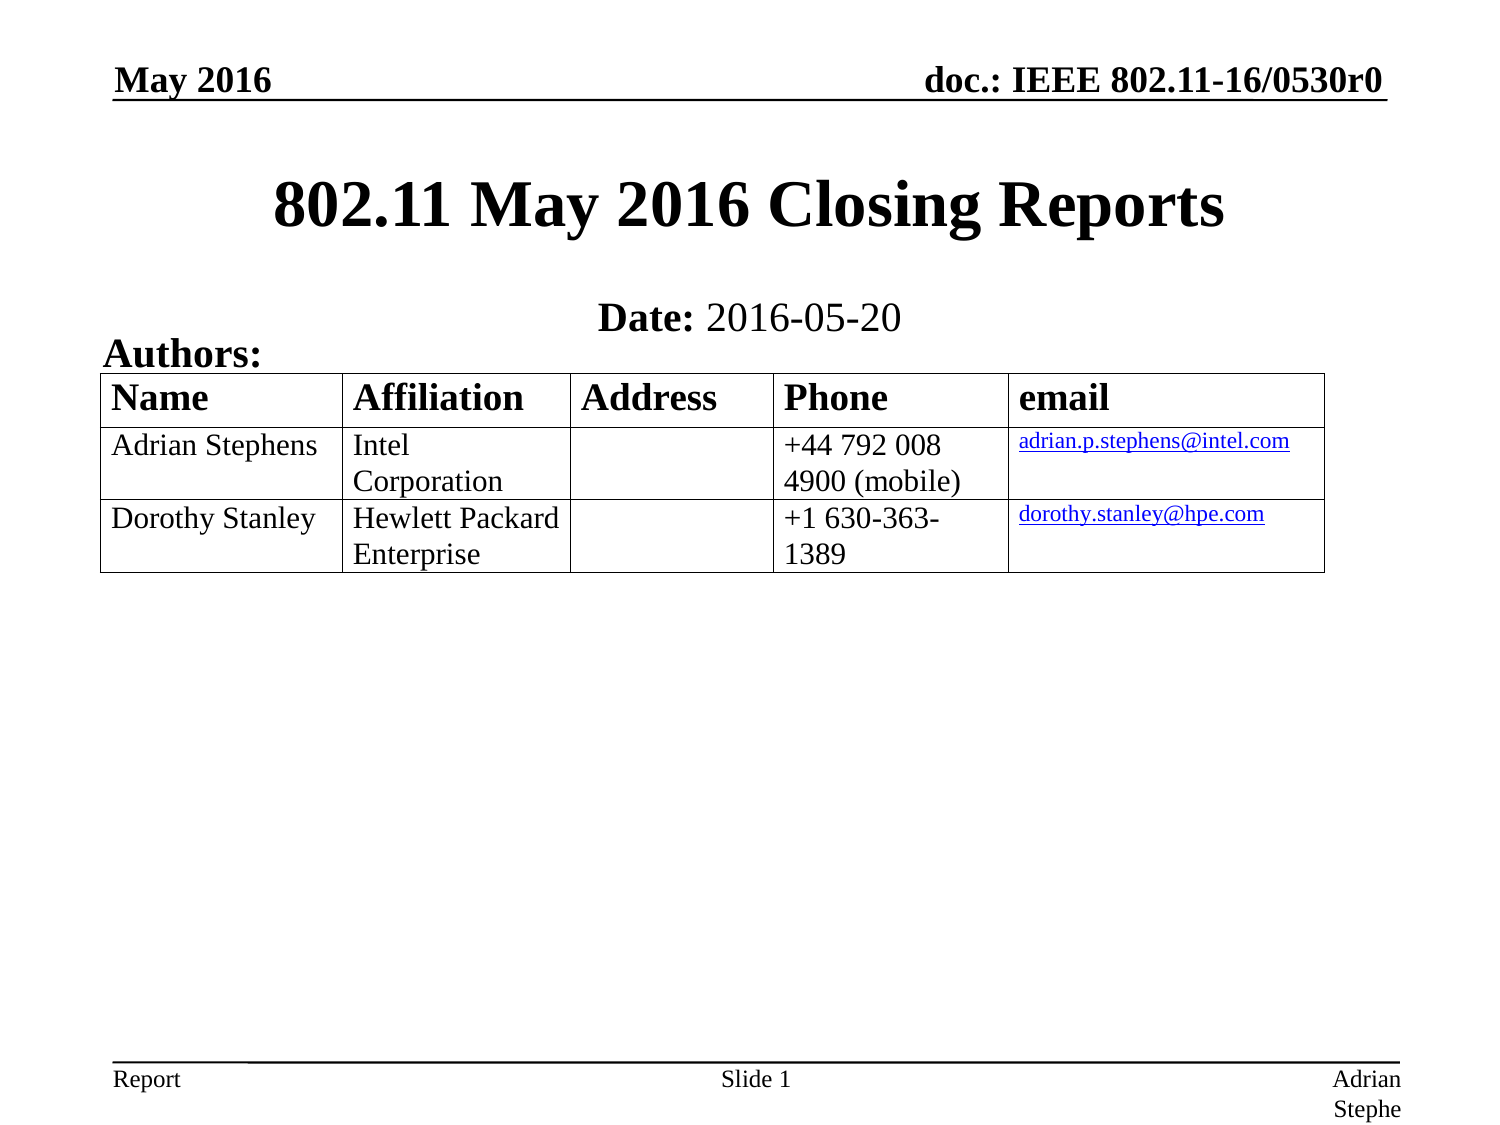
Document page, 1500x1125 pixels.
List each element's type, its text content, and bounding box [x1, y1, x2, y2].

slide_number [114, 54, 374, 101]
slide_number Slide 1 [711, 1061, 801, 1093]
title 802.11 May 2016 Closing Reports [112, 112, 1388, 287]
list Date: 2016-05-20 [112, 287, 1388, 350]
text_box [85, 372, 1358, 802]
footer Adrian Stephens, Intel Corporation [1324, 1061, 1402, 1093]
text_box Authors: [87, 318, 325, 371]
